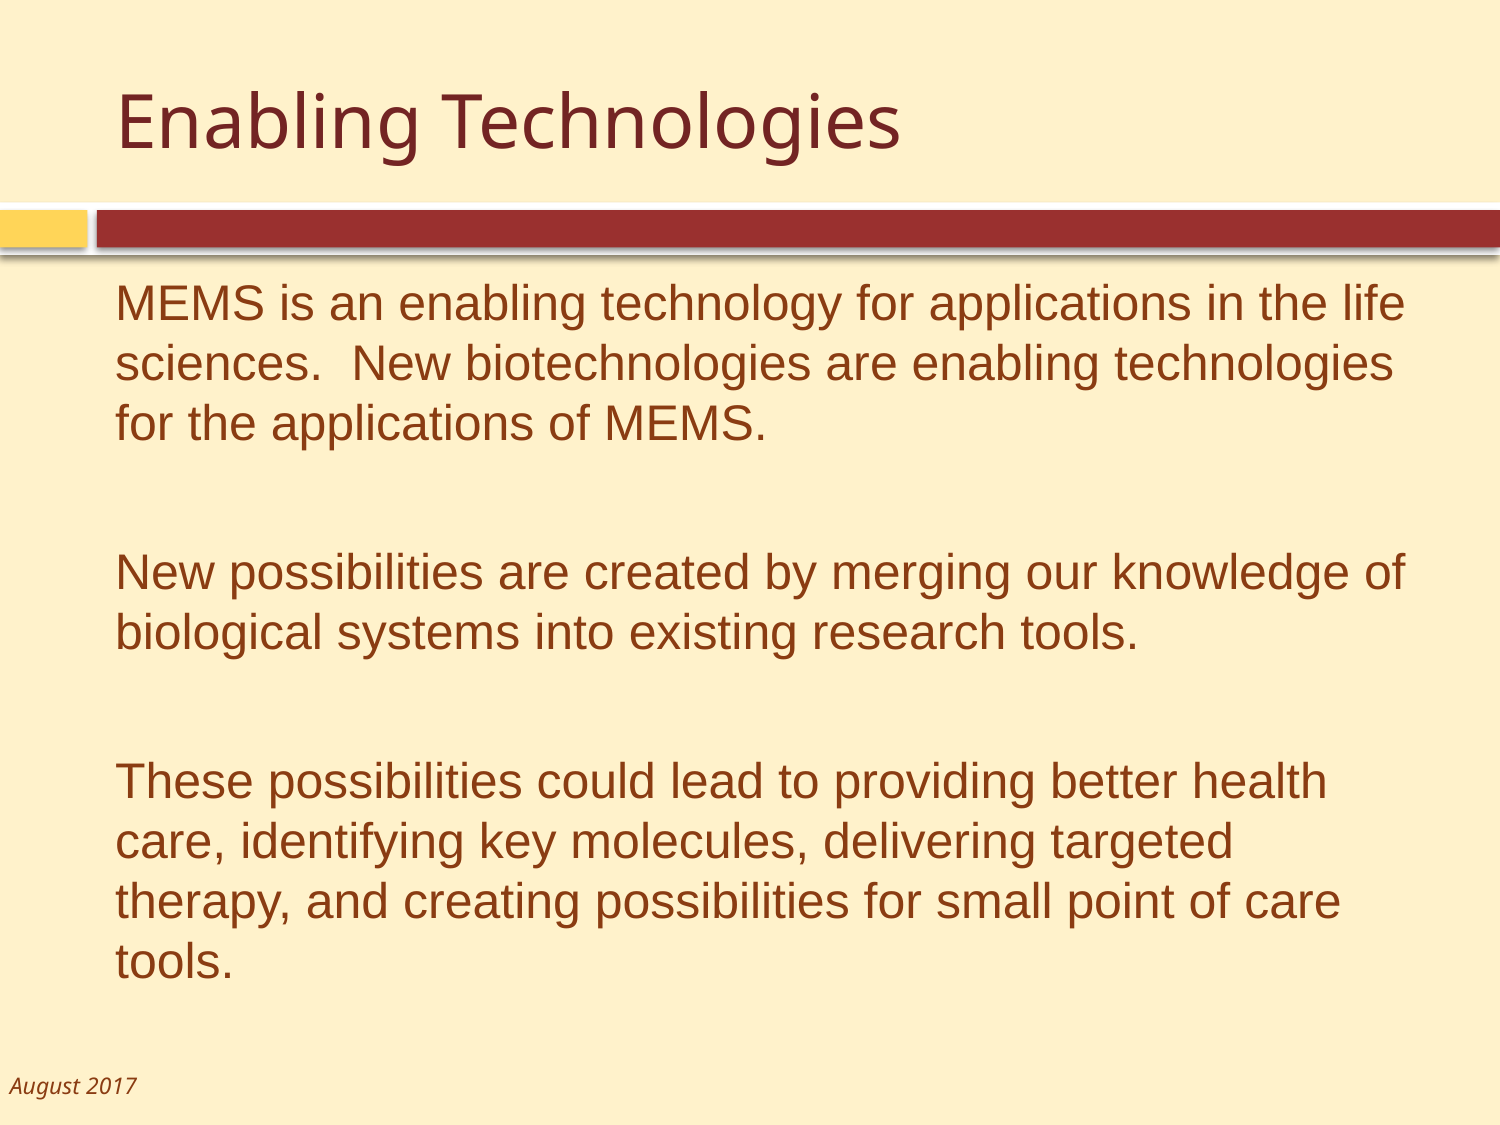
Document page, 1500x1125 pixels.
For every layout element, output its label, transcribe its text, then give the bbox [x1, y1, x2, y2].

list MEMS is an enabling technology for applications in the life sciences. New biotechnologies are enabling technologies for the applications of MEMS. New possibilities are created by merging our knowledge of biological systems into existing research tools. These possibilities could lead to providing better health care, identifying key molecules, delivering targeted therapy, and creating possibilities for small point of care tools. [100, 262, 1438, 1000]
title Enabling Technologies [100, 37, 1438, 200]
